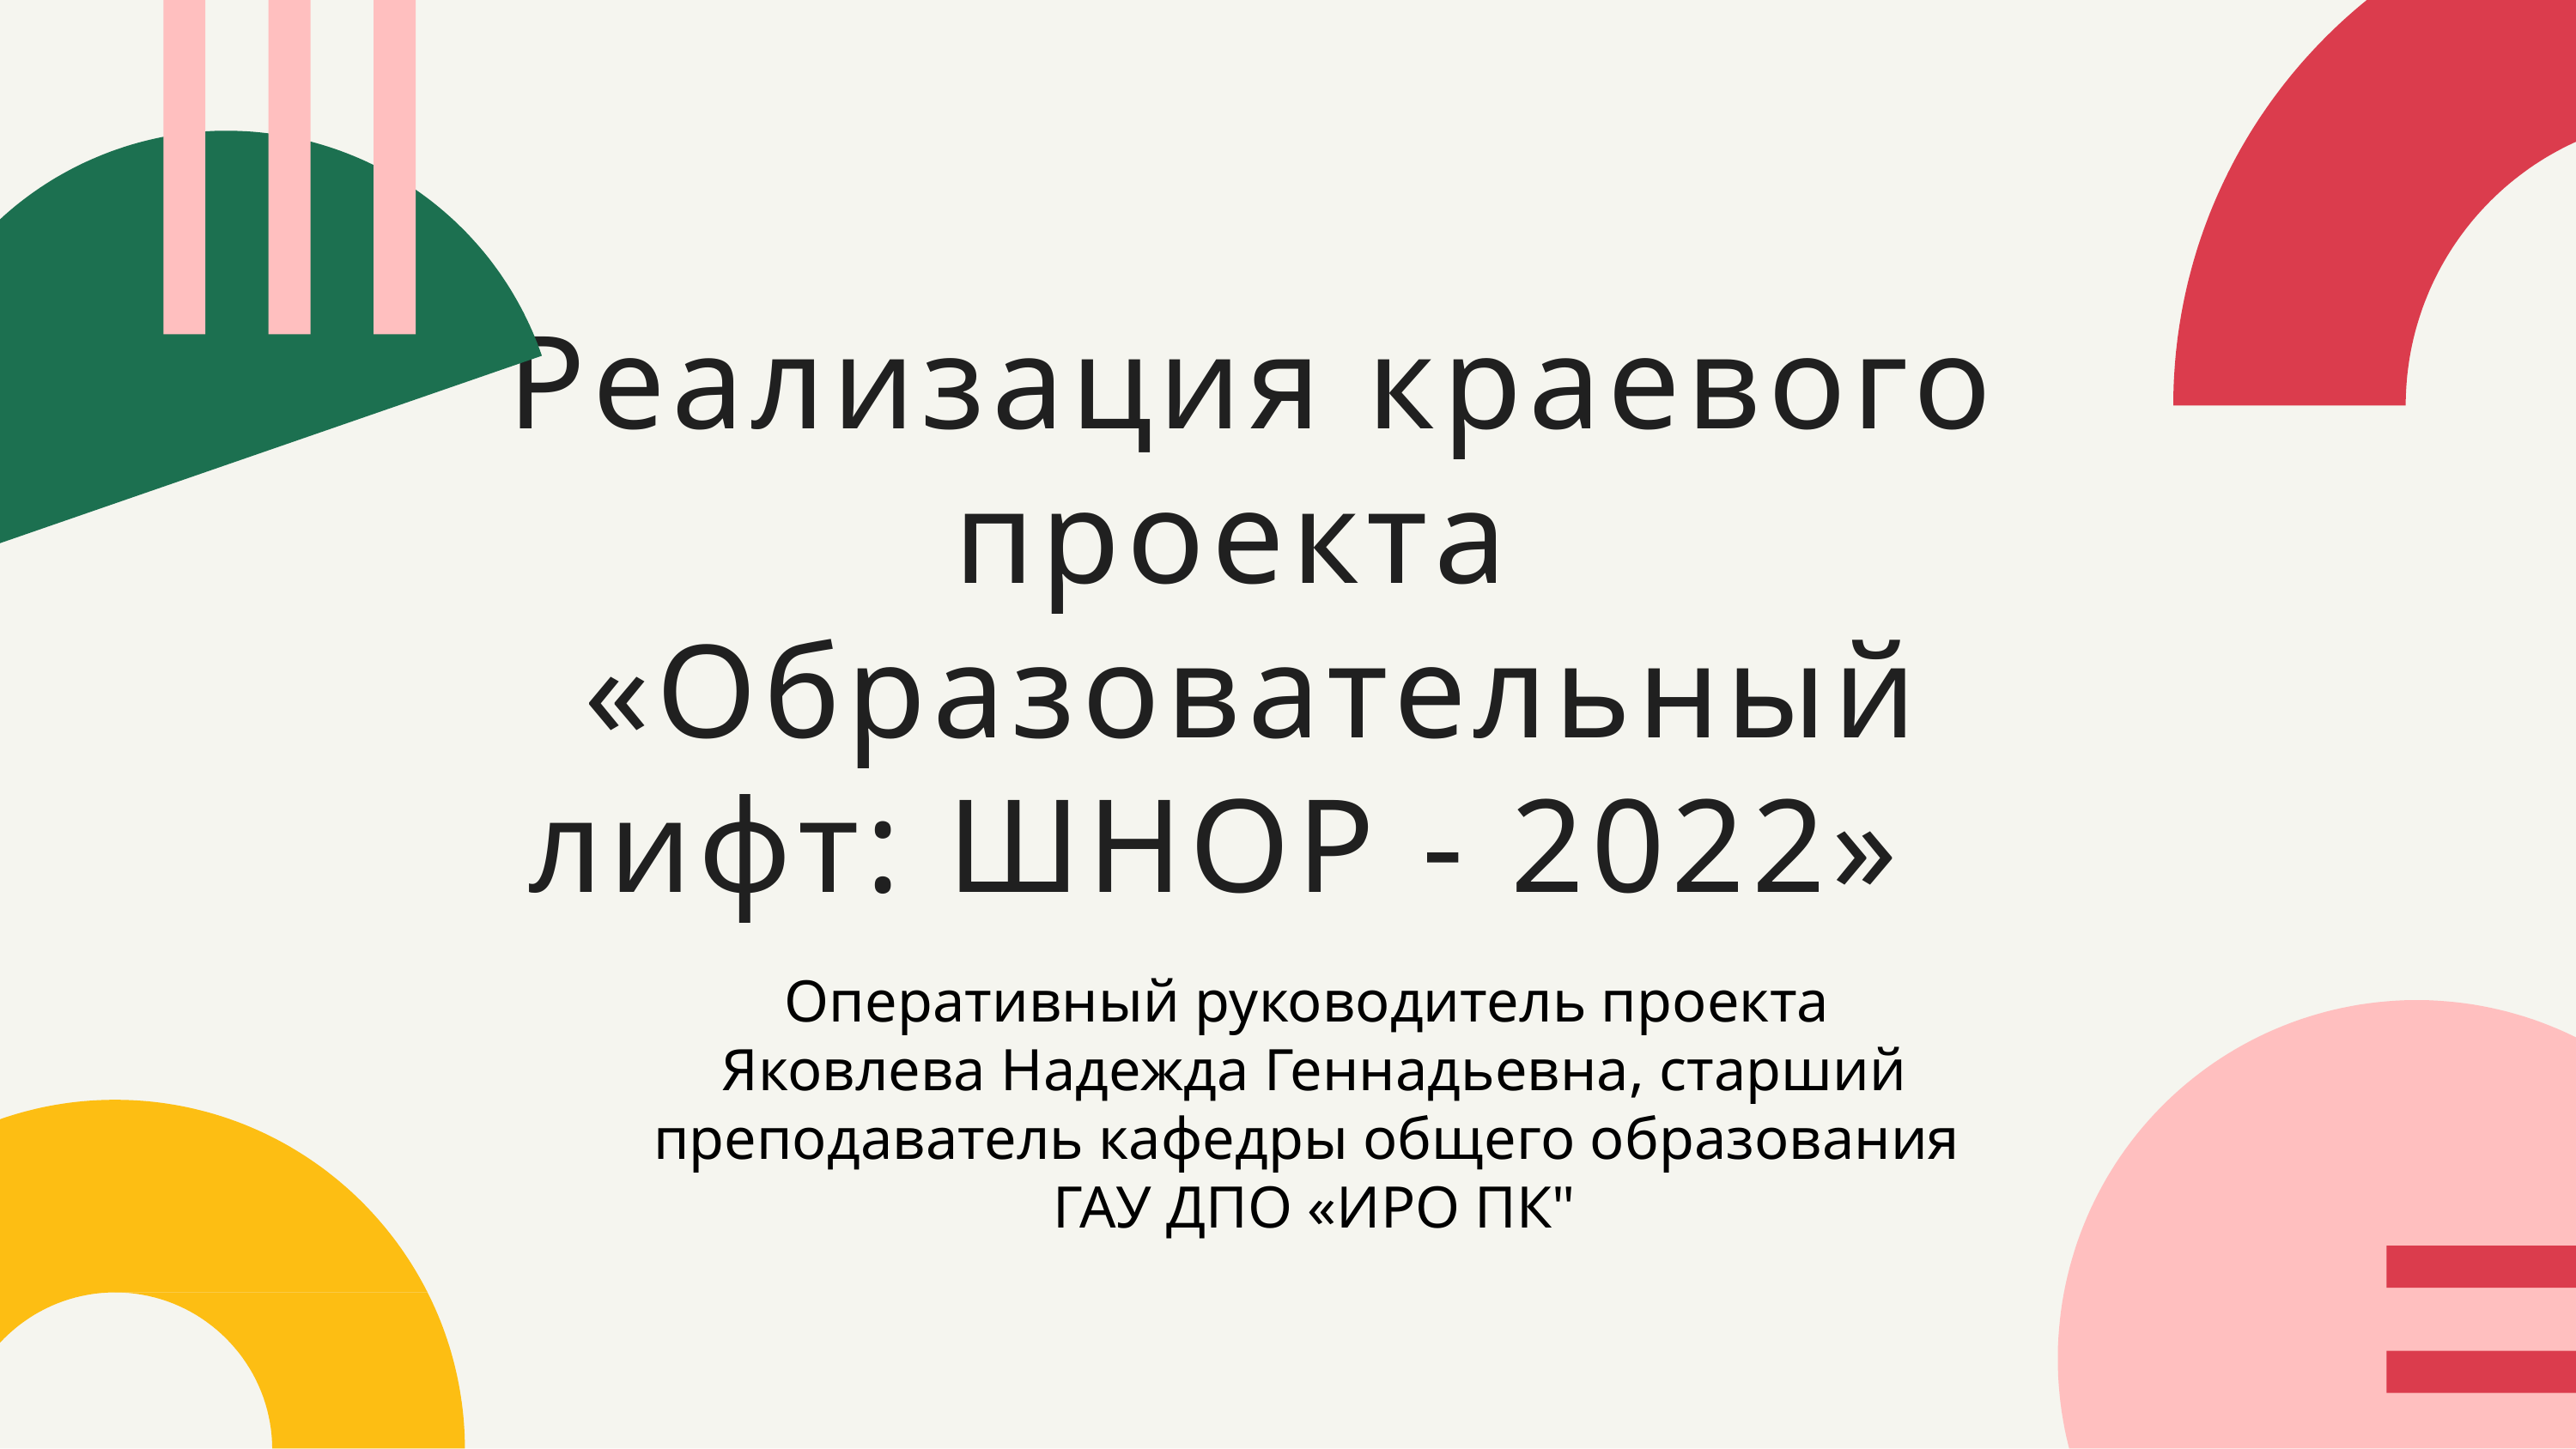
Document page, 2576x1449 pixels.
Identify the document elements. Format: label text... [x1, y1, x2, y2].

text_box [0, 0, 2576, 1449]
title Реализация краевого проекта «Образовательный лифт: ШНОР - 2022» [465, 203, 2044, 919]
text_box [0, 0, 543, 543]
text_box Оперативный руководитель проекта Яковлева Надежда Геннадьевна, старший преподаватель кафедры общего образования ГАУ ДПО «ИРО ПК" [633, 958, 1996, 1246]
text_box [2173, 0, 2576, 406]
text_box [0, 1100, 465, 1449]
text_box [2057, 999, 2576, 1449]
